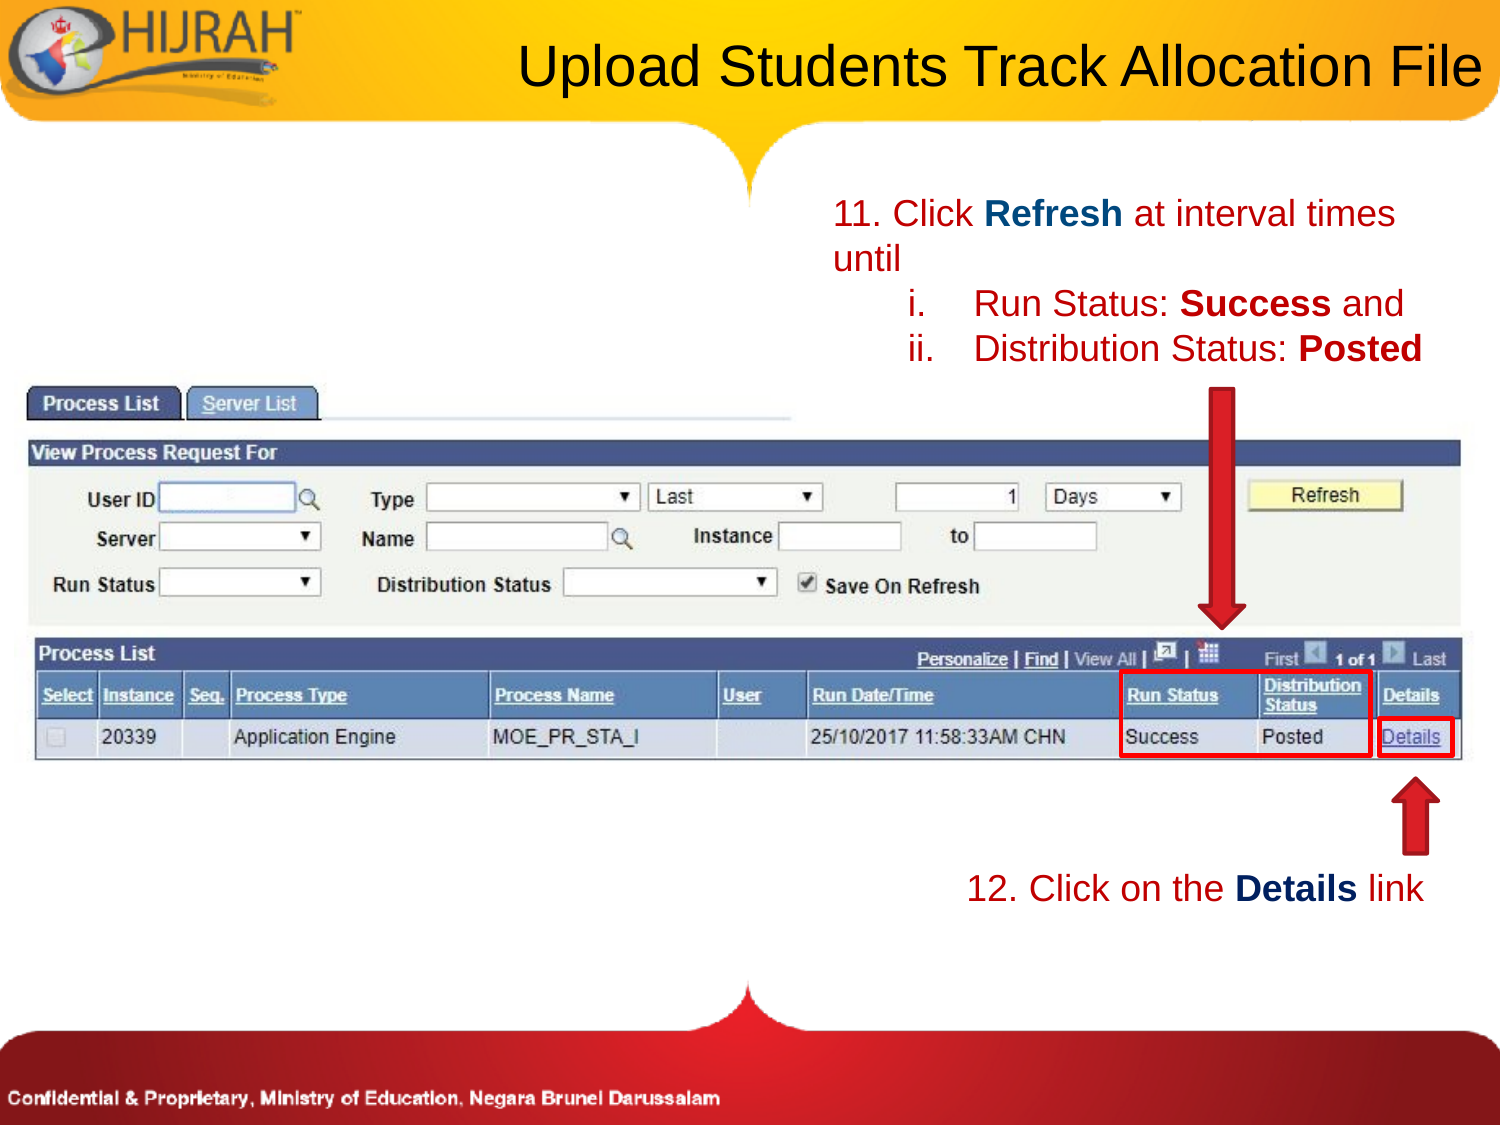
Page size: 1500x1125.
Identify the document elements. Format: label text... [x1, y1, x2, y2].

text_box 11. Click Refresh at interval times until Run Status: Success and Distribution Status: Posted [818, 181, 1453, 369]
text_box Upload Students Track Allocation File [276, 0, 1500, 126]
picture [0, 0, 1500, 1125]
text_box 12. Click on the Details link [951, 856, 1478, 930]
text_box [1391, 788, 1441, 856]
